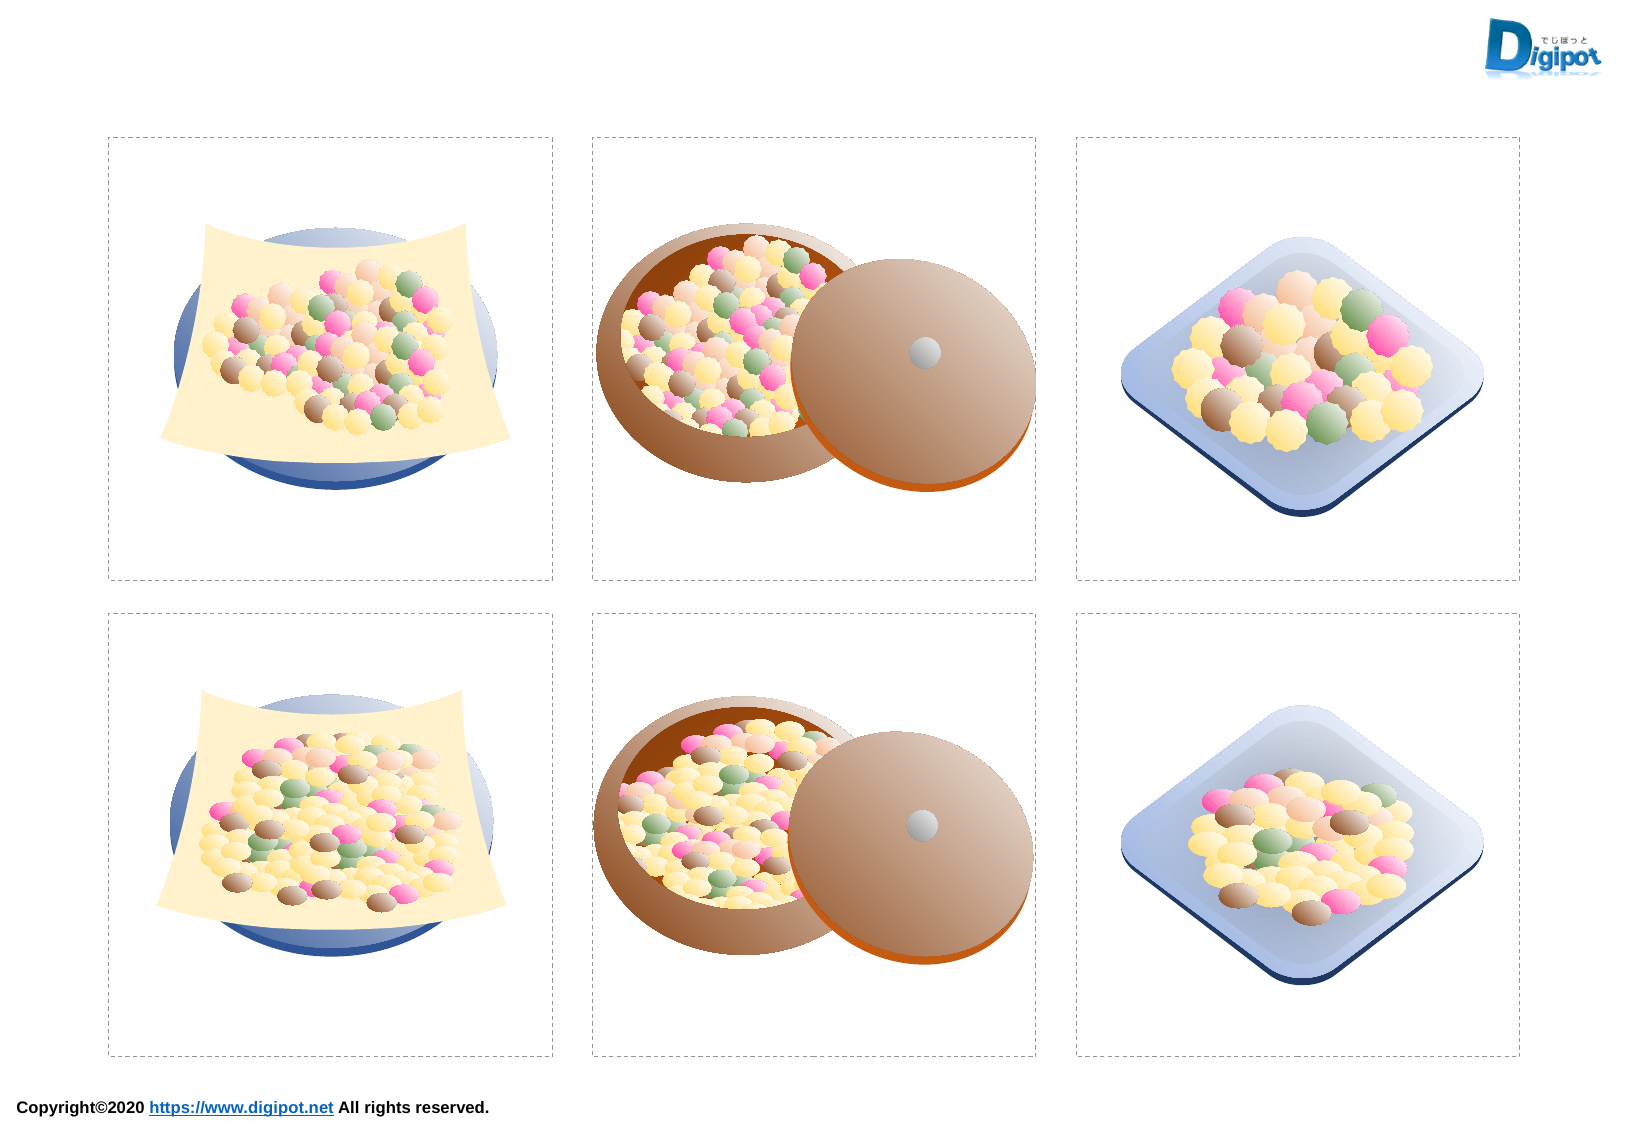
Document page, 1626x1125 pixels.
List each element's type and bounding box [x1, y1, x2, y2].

text_box [1121, 705, 1484, 986]
text_box [1121, 237, 1484, 517]
text_box [156, 689, 507, 957]
text_box [160, 222, 511, 490]
text_box [593, 696, 1037, 961]
picture [1485, 18, 1602, 82]
text_box [596, 223, 1040, 489]
